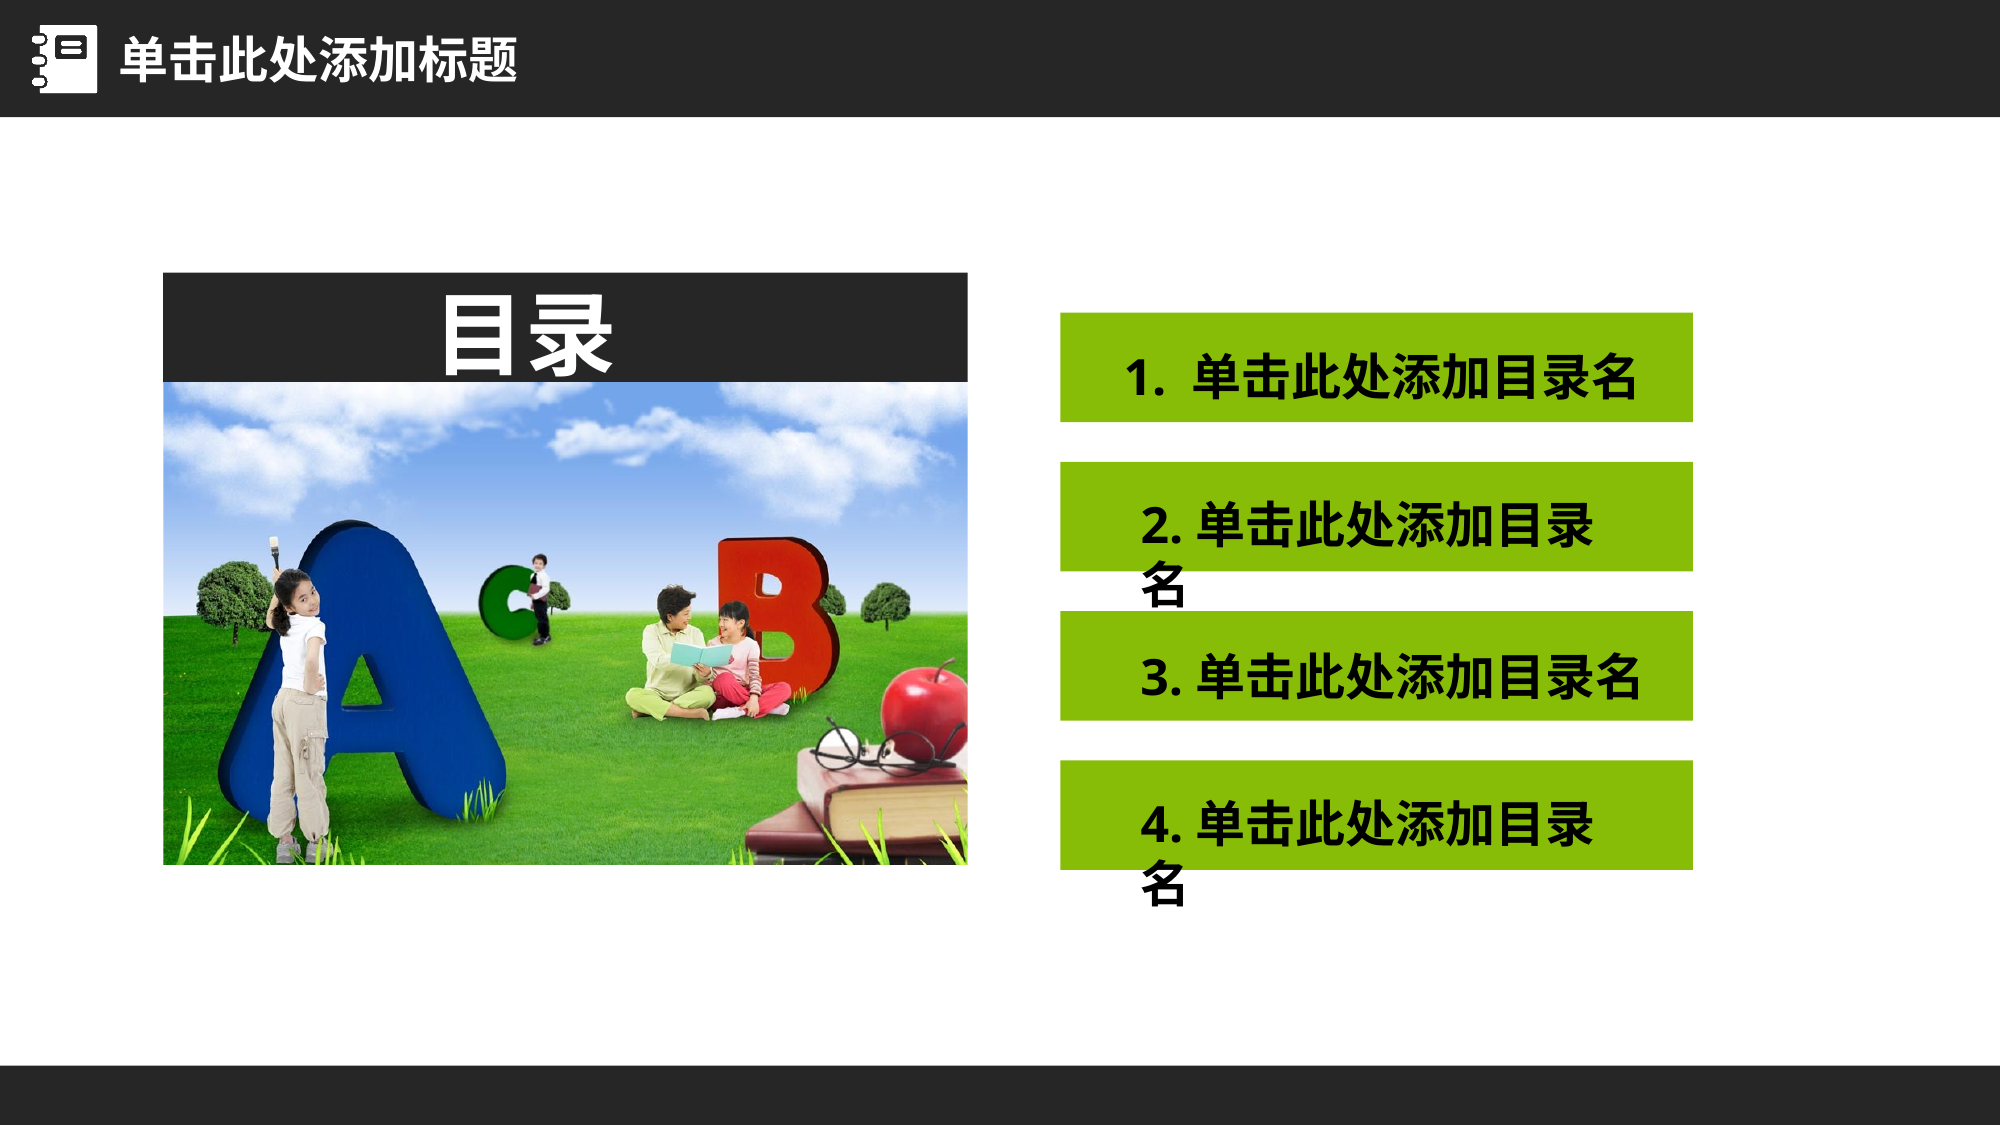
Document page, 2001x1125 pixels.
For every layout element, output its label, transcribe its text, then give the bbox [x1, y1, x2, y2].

text_box [1060, 312, 1693, 423]
text_box 3.单击此处添加目录名 [1125, 637, 1676, 713]
picture [163, 382, 968, 865]
text_box [1060, 461, 1693, 572]
text_box [1060, 760, 1693, 870]
text_box [713, 272, 968, 382]
text_box [163, 272, 418, 382]
text_box 单击此处添加标题 [104, 21, 542, 97]
text_box 目录 [418, 269, 713, 382]
text_box 2.单击此处添加目录名 [1125, 485, 1659, 621]
picture [27, 20, 104, 98]
text_box [1060, 611, 1693, 721]
text_box 1. 单击此处添加目录名 [1108, 338, 1676, 413]
text_box 4.单击此处添加目录名 [1125, 784, 1659, 920]
text_box [0, 0, 2000, 118]
text_box [0, 1065, 2000, 1125]
